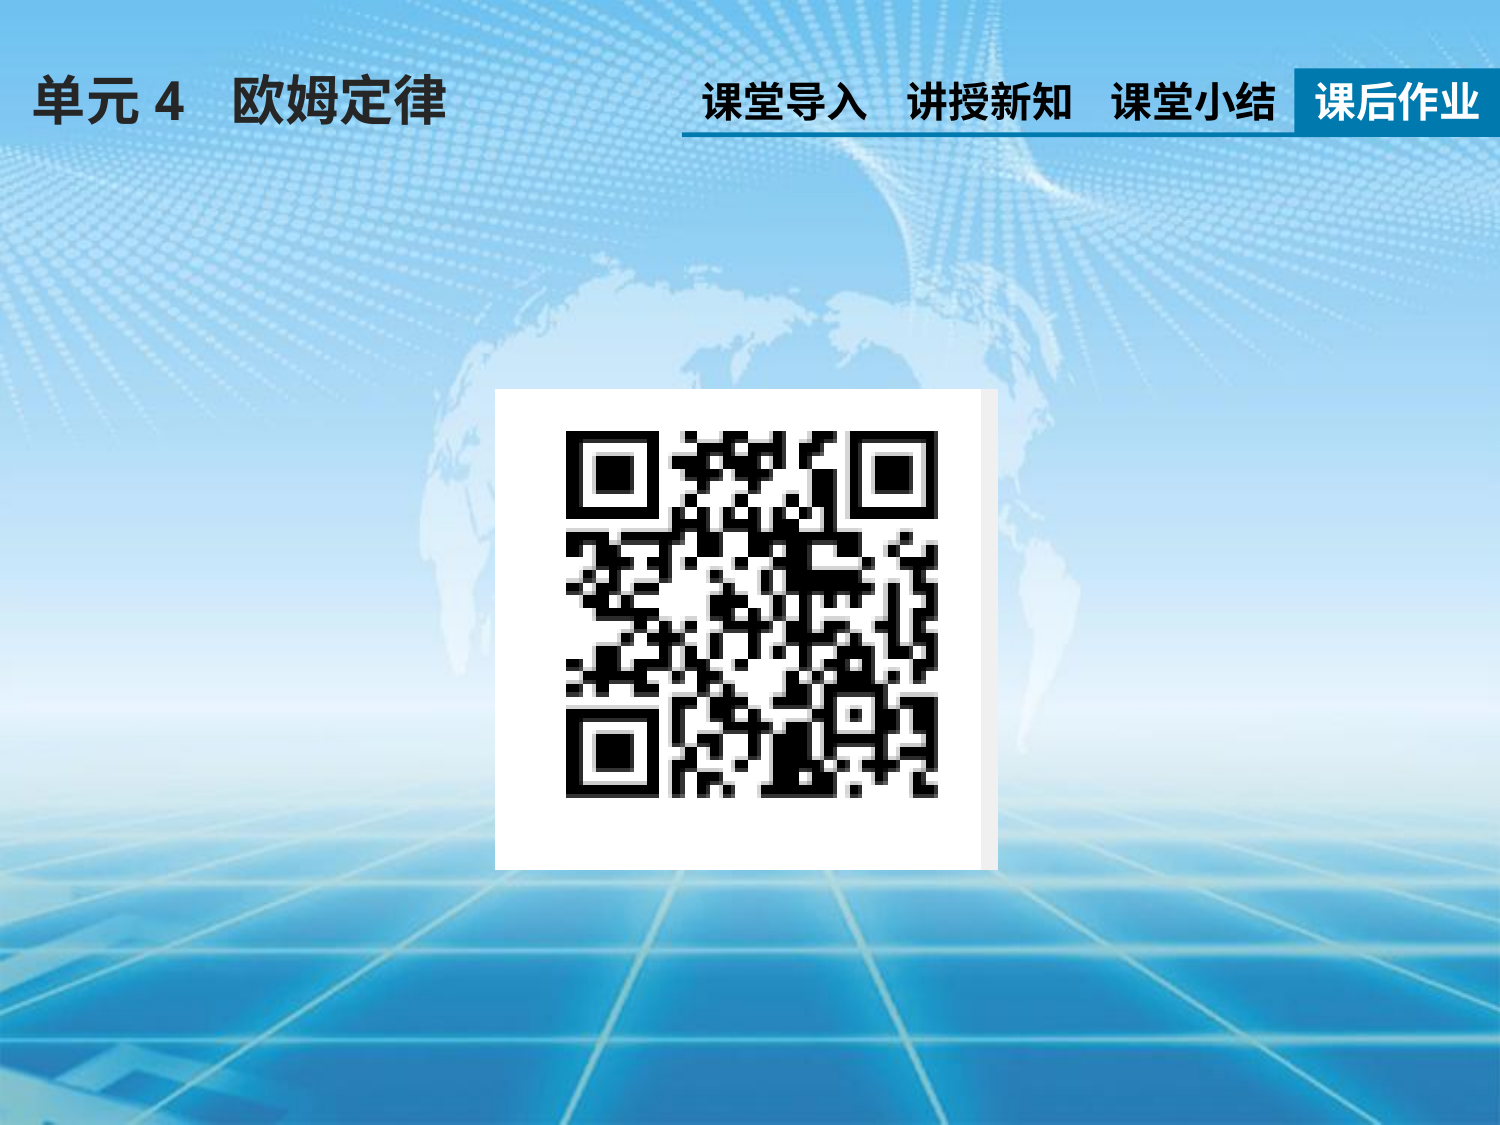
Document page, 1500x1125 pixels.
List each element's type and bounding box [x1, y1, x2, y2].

picture [0, 0, 1500, 1125]
text_box [16, 59, 1500, 140]
